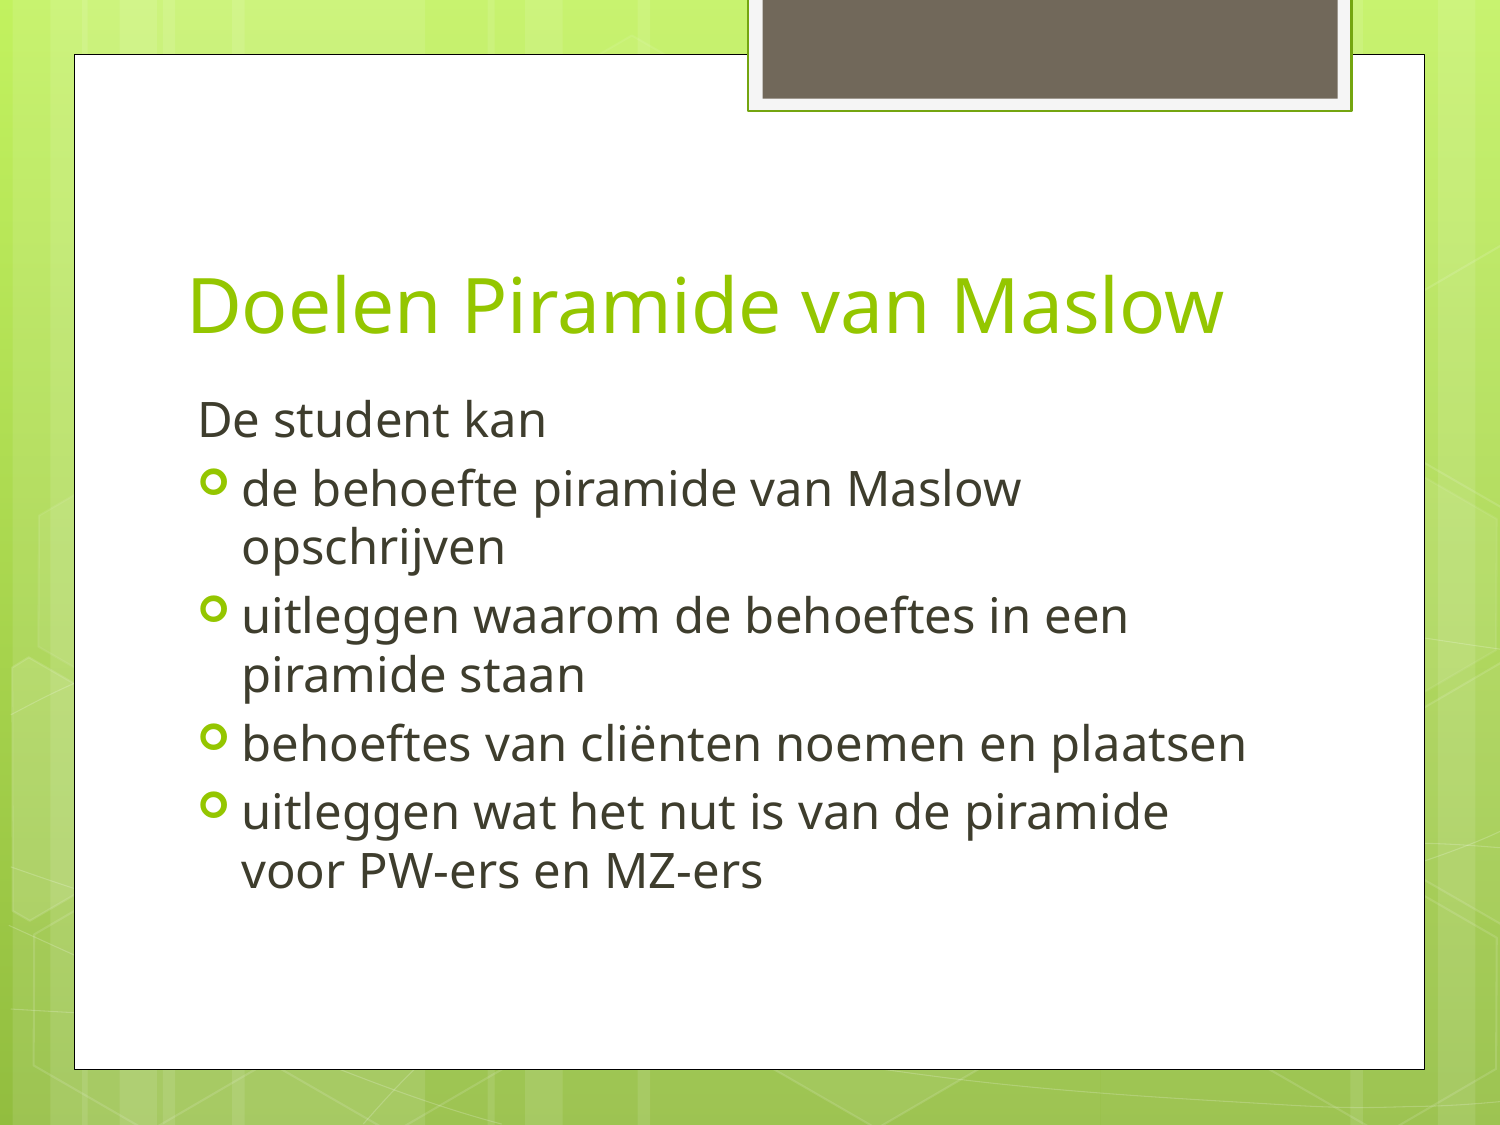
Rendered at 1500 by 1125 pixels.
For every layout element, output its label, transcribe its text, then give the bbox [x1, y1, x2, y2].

title Doelen Piramide van Maslow [171, 168, 1324, 357]
list De student kan de behoefte piramide van Maslow opschrijven uitleggen waarom de behoeftes in een piramide staan behoeftes van cliënten noemen en plaatsen uitleggen wat het nut is van de piramide voor PW-ers en MZ-ers [171, 381, 1283, 957]
